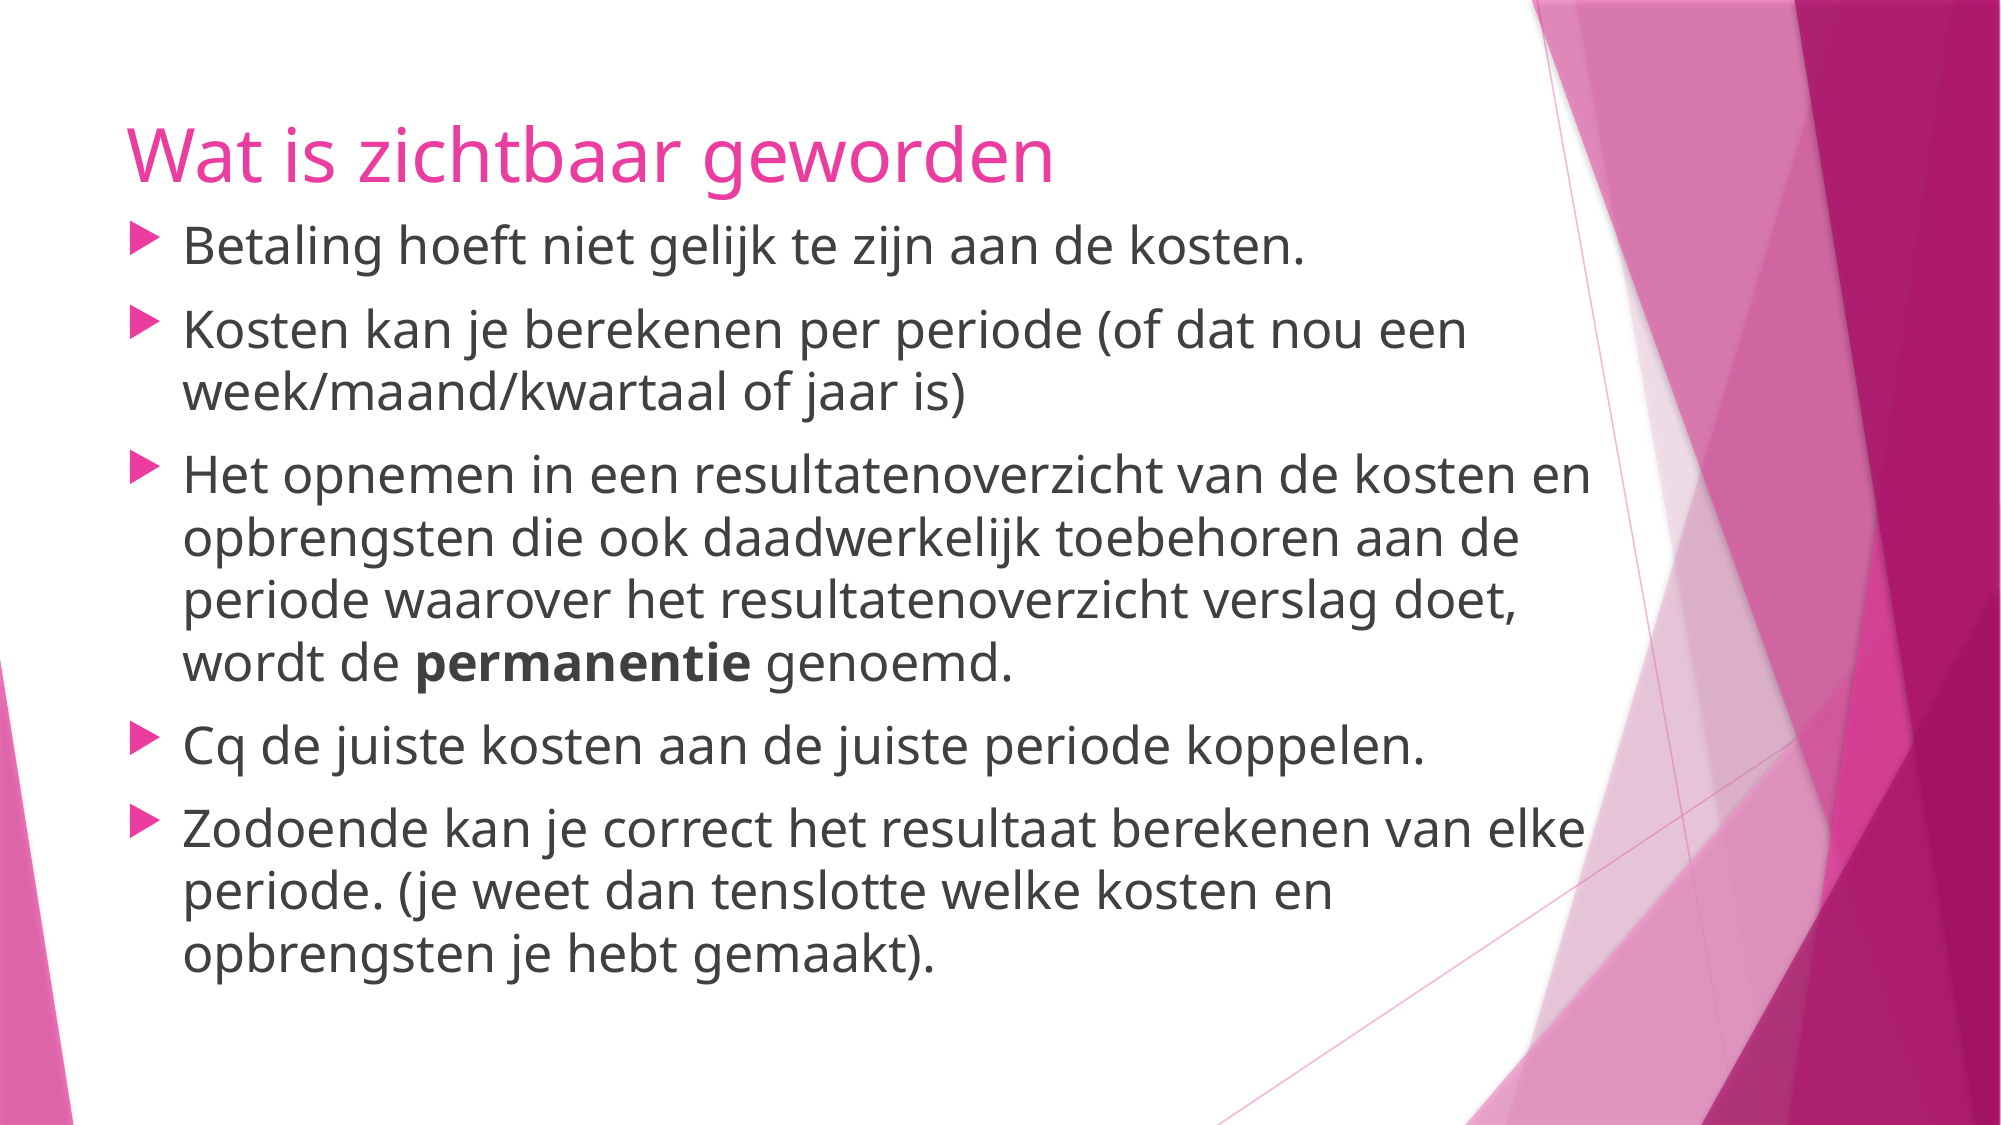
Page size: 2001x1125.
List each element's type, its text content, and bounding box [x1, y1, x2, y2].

list Betaling hoeft niet gelijk te zijn aan de kosten. Kosten kan je berekenen per periode (of dat nou een week/maand/kwartaal of jaar is) Het opnemen in een resultatenoverzicht van de kosten en opbrengsten die ook daadwerkelijk toebehoren aan de periode waarover het resultatenoverzicht verslag doet, wordt de permanentie genoemd. Cq de juiste kosten aan de juiste periode koppelen. Zodoende kan je correct het resultaat berekenen van elke periode. (je weet dan tenslotte welke kosten en opbrengsten je hebt gemaakt). [111, 205, 1615, 1070]
title Wat is zichtbaar geworden [111, 99, 1522, 205]
